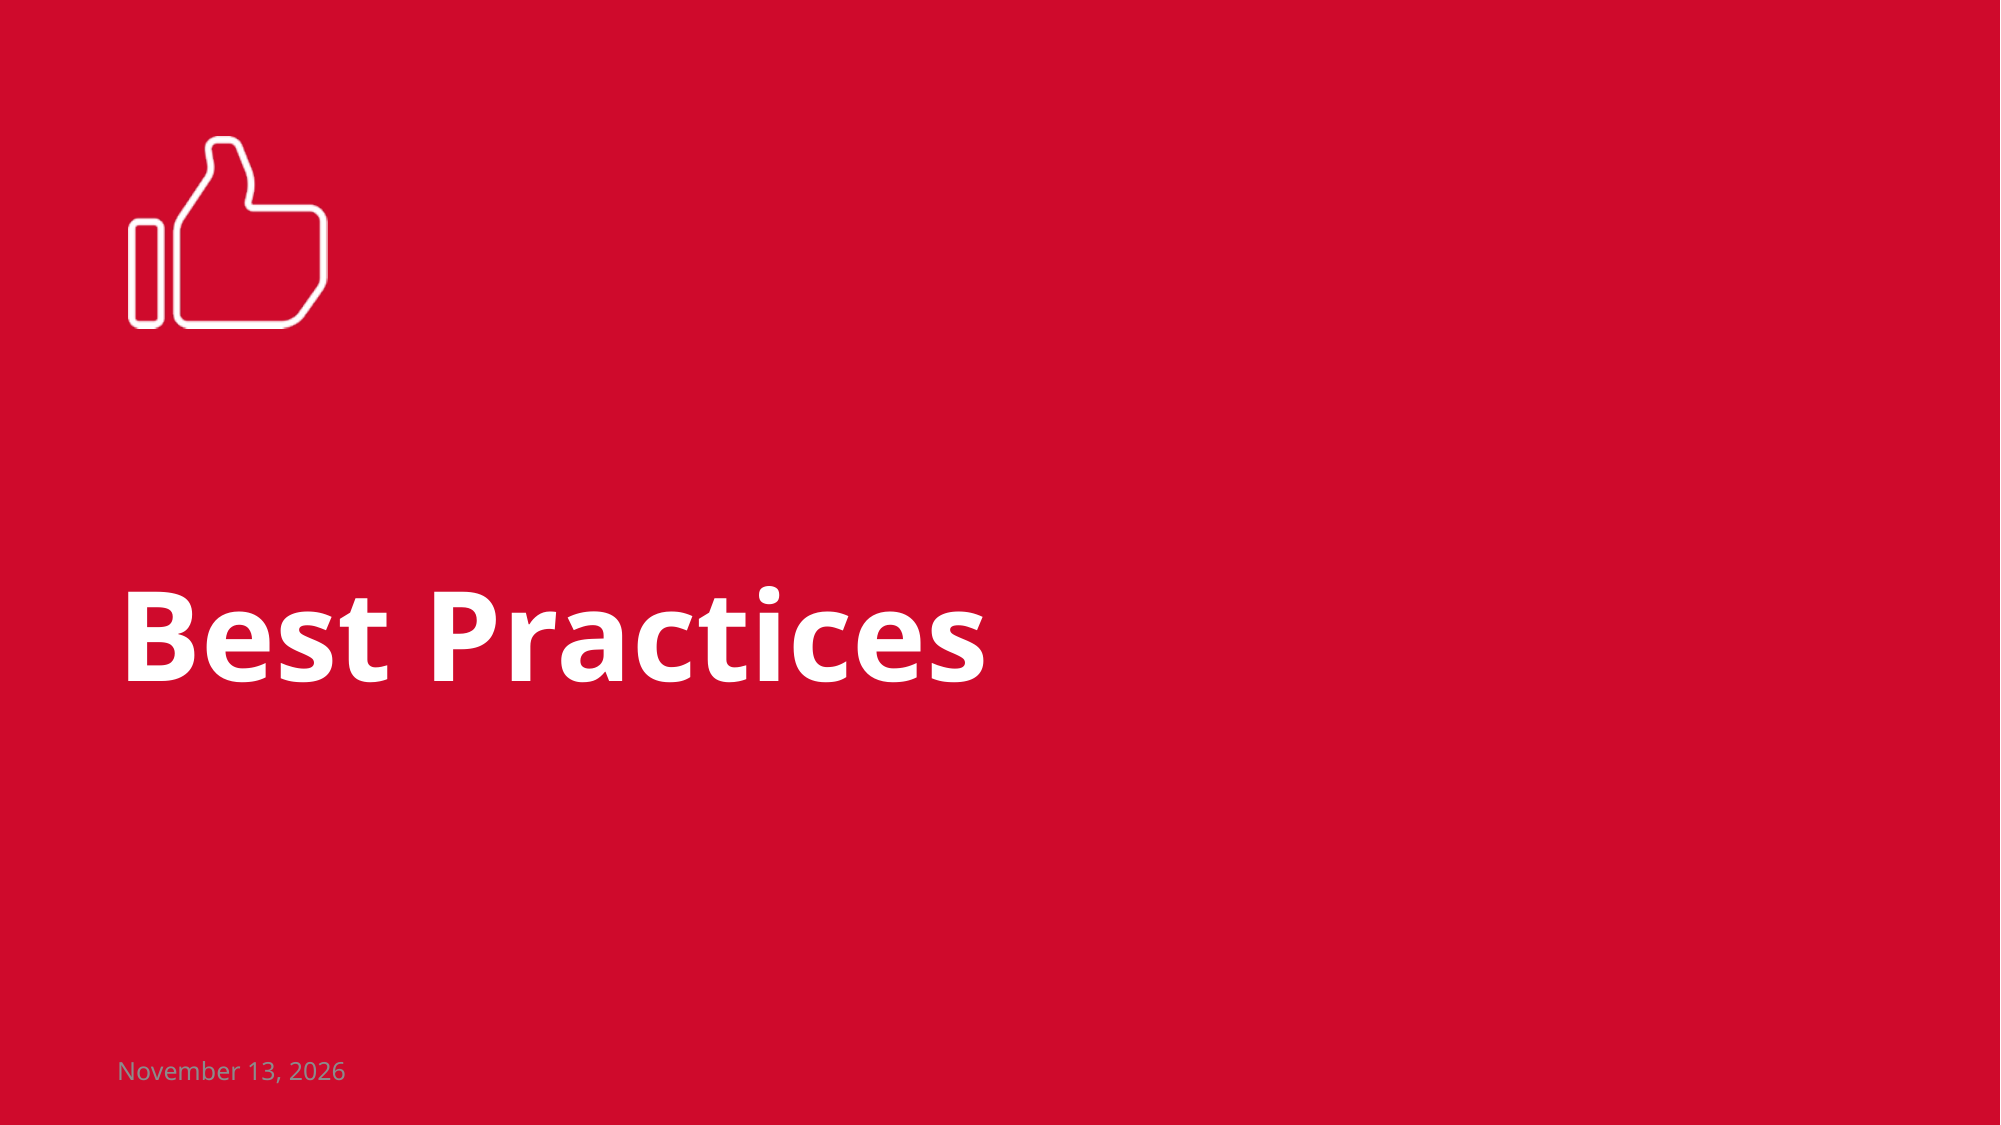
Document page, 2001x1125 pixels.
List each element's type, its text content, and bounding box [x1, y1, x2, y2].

title Best Practices [102, 323, 1310, 716]
picture [102, 106, 363, 367]
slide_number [102, 1042, 553, 1103]
